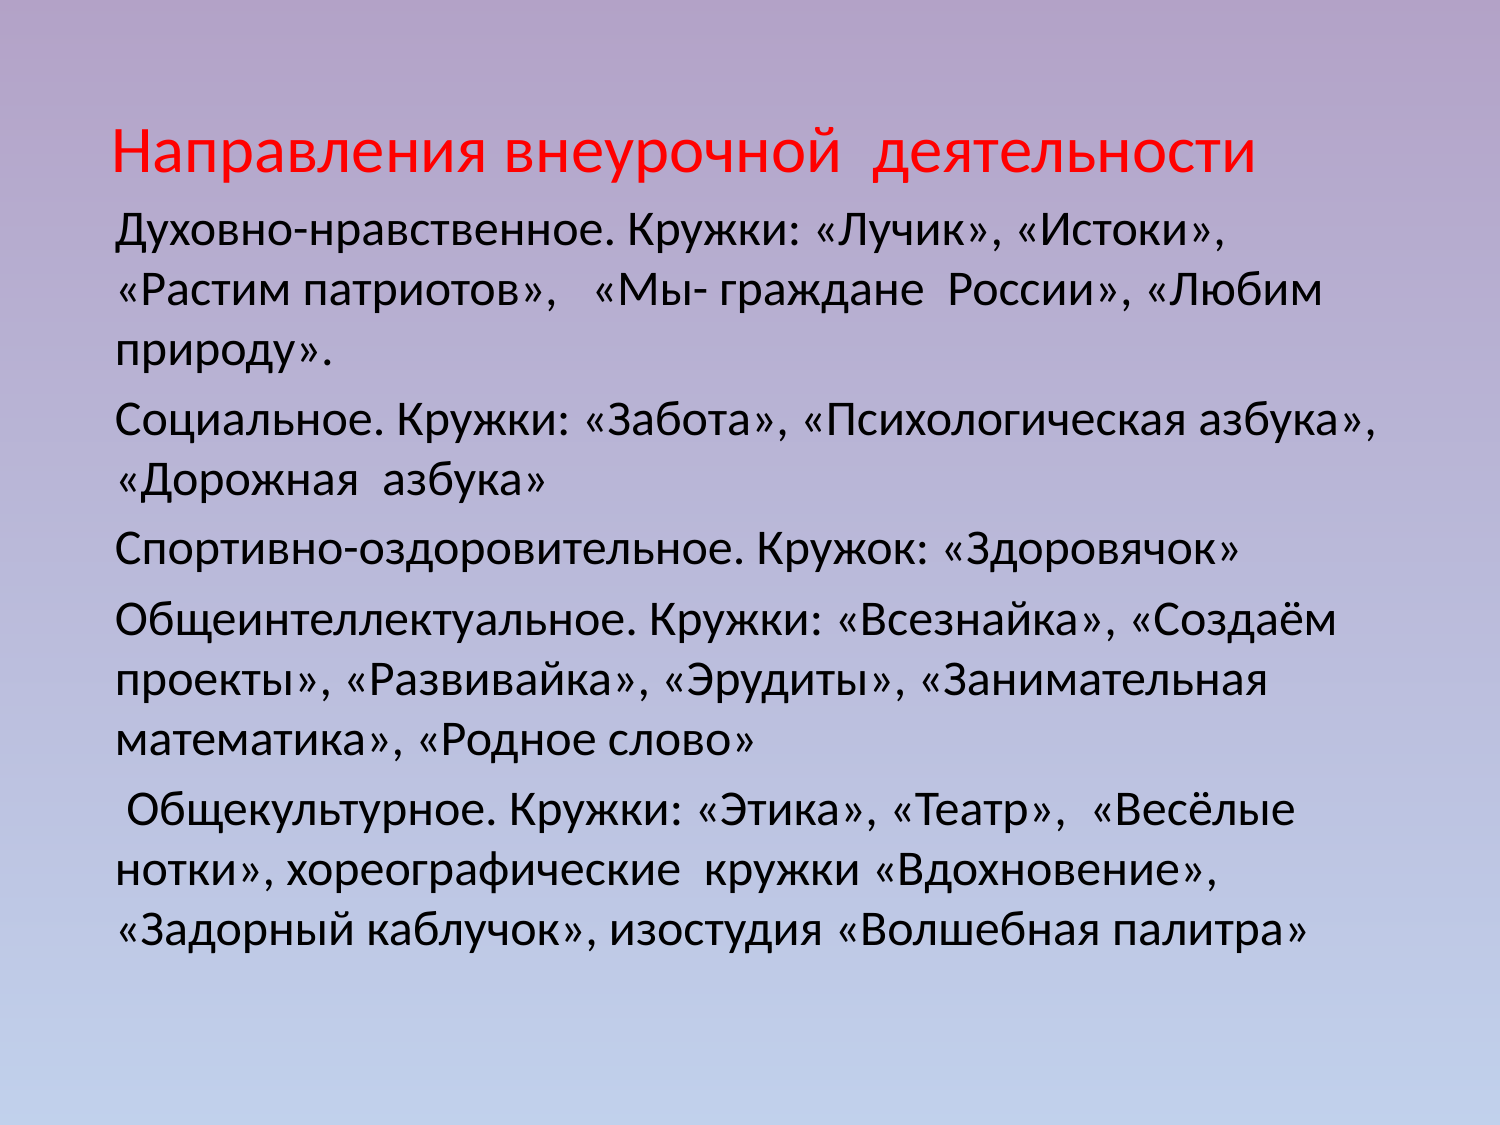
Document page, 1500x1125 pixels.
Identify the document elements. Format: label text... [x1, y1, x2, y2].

title Направления внеурочной деятельности [62, 50, 1338, 242]
subtitle Духовно-нравственное. Кружки: «Лучик», «Истоки», «Растим патриотов», «Мы- граждане России», «Любим природу». Социальное. Кружки: «Забота», «Психологическая азбука», «Дорожная азбука» Спортивно-оздоровительное. Кружок: «Здоровячок» Общеинтеллектуальное. Кружки: «Всезнайка», «Создаём проекты», «Развивайка», «Эрудиты», «Занимательная математика», «Родное слово» Общекультурное. Кружки: «Этика», «Театр», «Весёлые нотки», хореографические кружки «Вдохновение», «Задорный каблучок», изостудия «Волшебная палитра» [99, 187, 1400, 1050]
